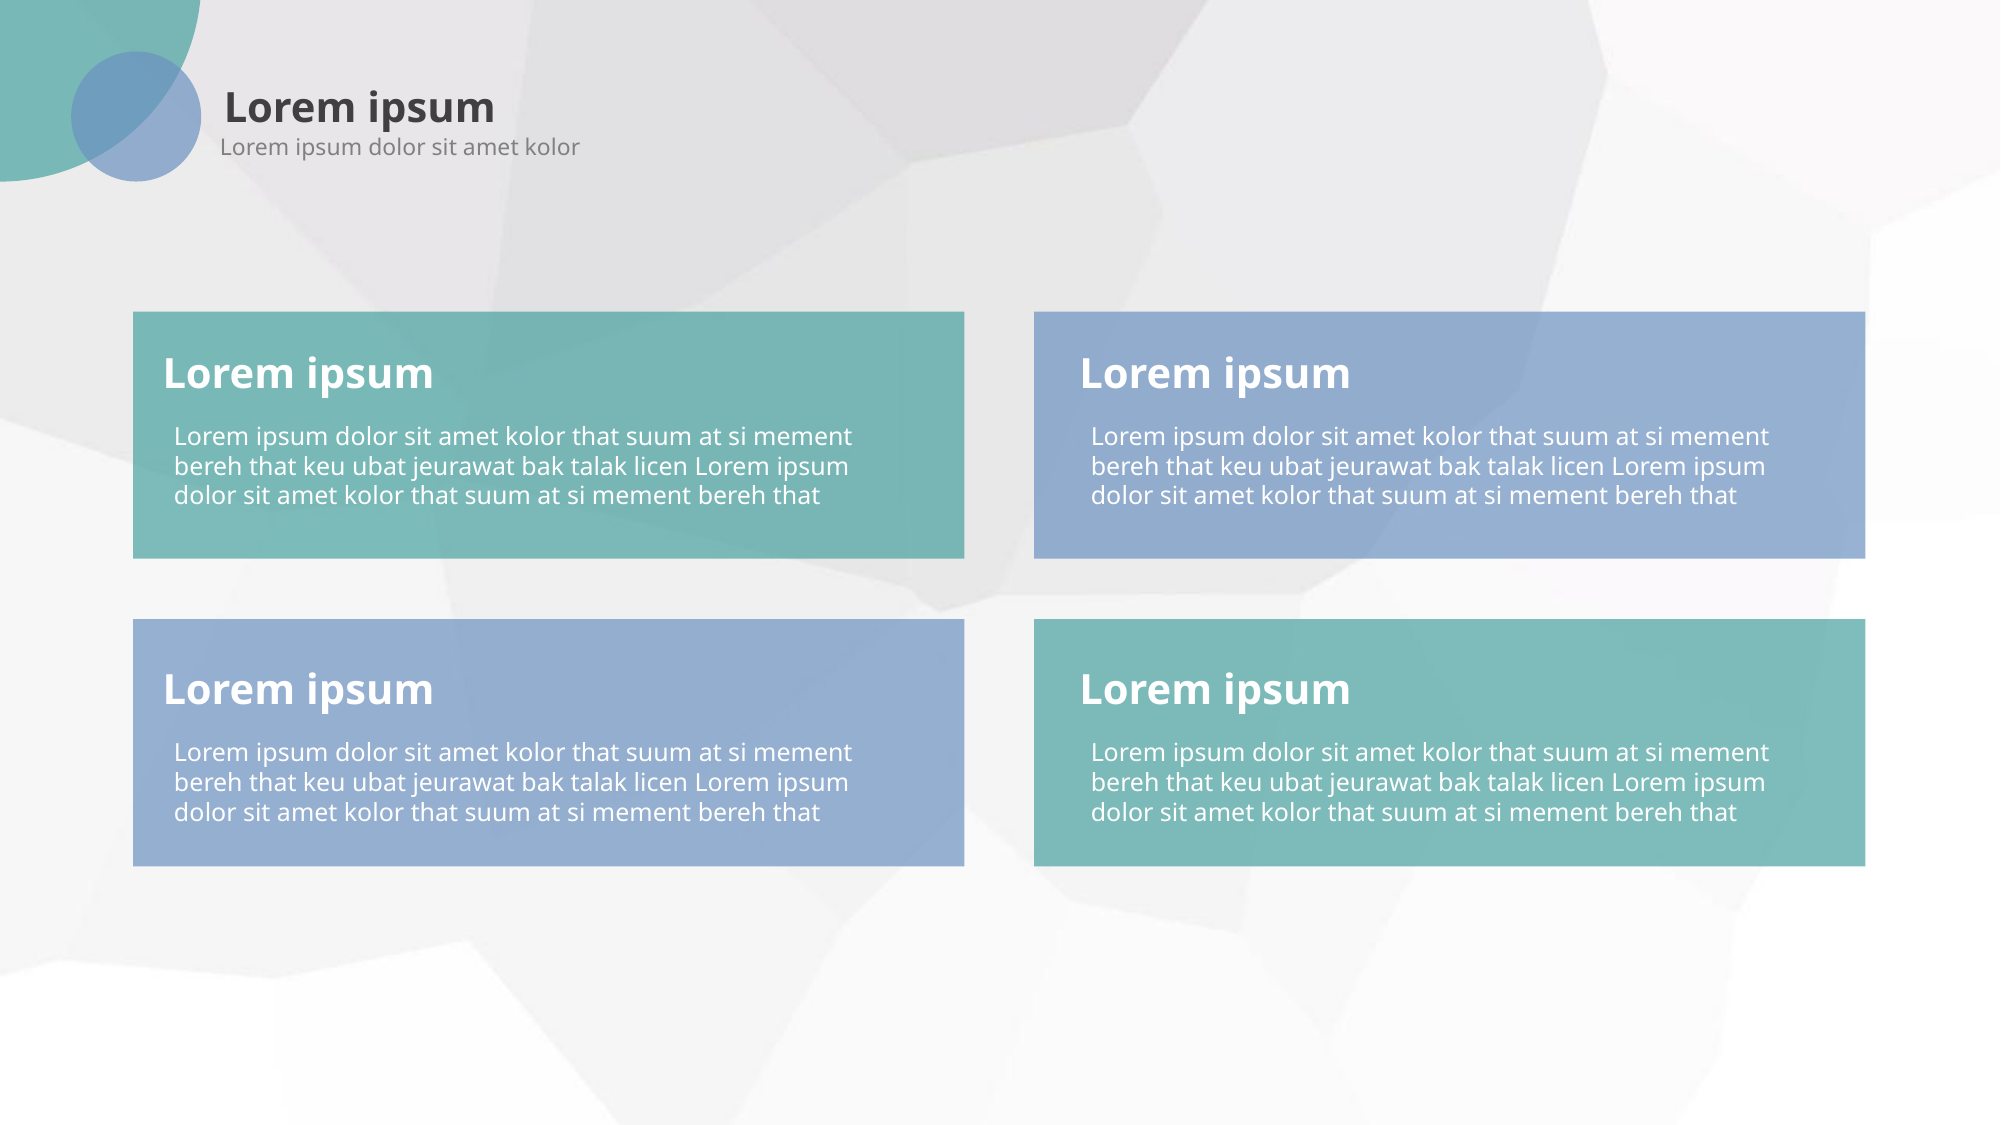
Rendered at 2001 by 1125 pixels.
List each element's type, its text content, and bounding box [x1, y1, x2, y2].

text_box [0, 0, 202, 183]
text_box [132, 311, 965, 560]
text_box Lorem ipsum [1064, 655, 1367, 721]
text_box Lorem ipsum [147, 339, 450, 405]
text_box Lorem ipsum [1064, 339, 1367, 405]
text_box Lorem ipsum dolor sit amet kolor that suum at si mement bereh that keu ubat jeurawat bak talak licen Lorem ipsum dolor sit amet kolor that suum at si mement bereh that [159, 729, 893, 834]
picture [0, 0, 2001, 1125]
text_box Lorem ipsum dolor sit amet kolor that suum at si mement bereh that keu ubat jeurawat bak talak licen Lorem ipsum dolor sit amet kolor that suum at si mement bereh that [1076, 412, 1810, 518]
text_box Lorem ipsum dolor sit amet kolor that suum at si mement bereh that keu ubat jeurawat bak talak licen Lorem ipsum dolor sit amet kolor that suum at si mement bereh that [1076, 729, 1810, 834]
text_box [132, 618, 965, 867]
text_box [70, 50, 203, 183]
text_box [1033, 311, 1866, 560]
text_box Lorem ipsum [147, 655, 450, 721]
text_box [1033, 618, 1866, 867]
text_box Lorem ipsum dolor sit amet kolor that suum at si mement bereh that keu ubat jeurawat bak talak licen Lorem ipsum dolor sit amet kolor that suum at si mement bereh that [159, 412, 893, 518]
text_box Lorem ipsum [209, 73, 511, 125]
text_box Lorem ipsum dolor sit amet kolor [205, 125, 596, 168]
